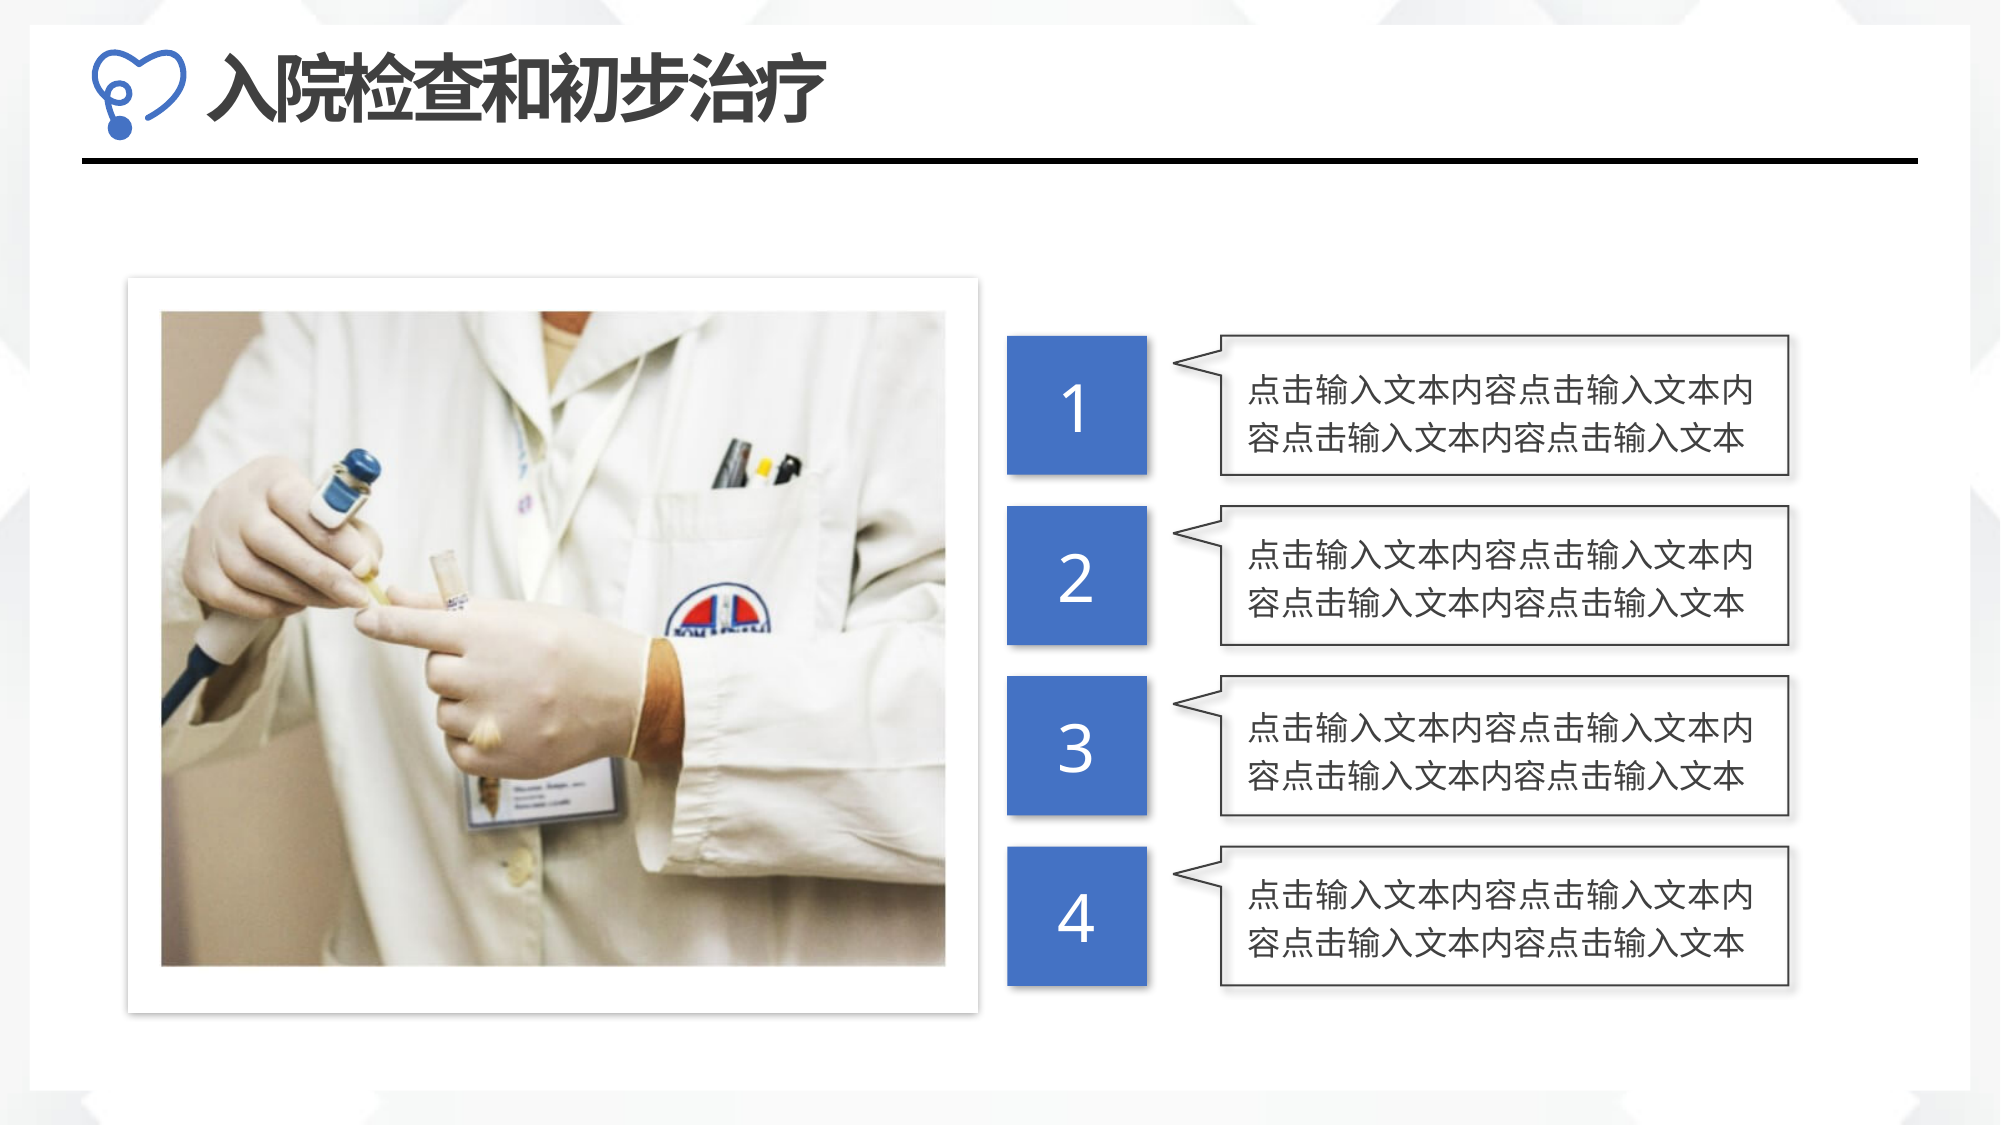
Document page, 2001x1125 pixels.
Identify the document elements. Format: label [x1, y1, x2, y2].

picture [0, 0, 2001, 1125]
text_box [1006, 335, 1789, 987]
